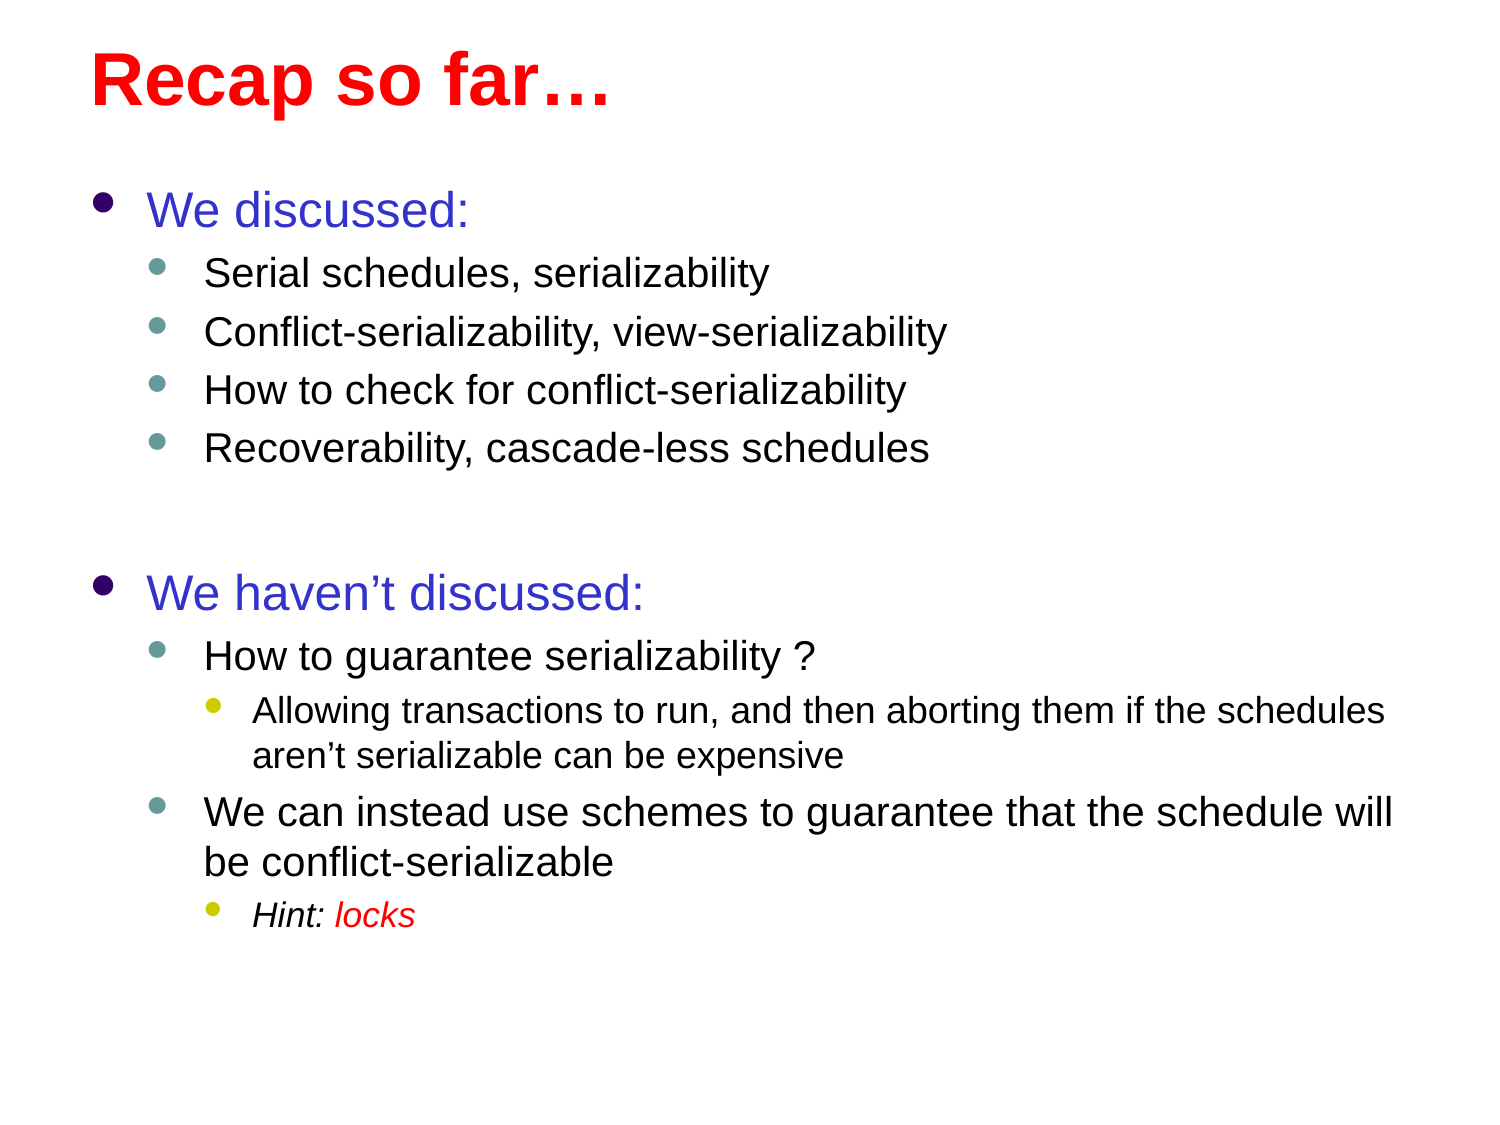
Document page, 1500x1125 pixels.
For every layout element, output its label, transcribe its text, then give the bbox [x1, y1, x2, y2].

list We discussed: Serial schedules, serializability Conflict-serializability, view-serializability How to check for conflict-serializability Recoverability, cascade-less schedules We haven’t discussed: How to guarantee serializability ? Allowing transactions to run, and then aborting them if the schedules aren’t serializable can be expensive We can instead use schemes to guarantee that the schedule will be conflict-serializable Hint: locks [74, 169, 1426, 833]
title Recap so far… [74, 0, 1313, 129]
